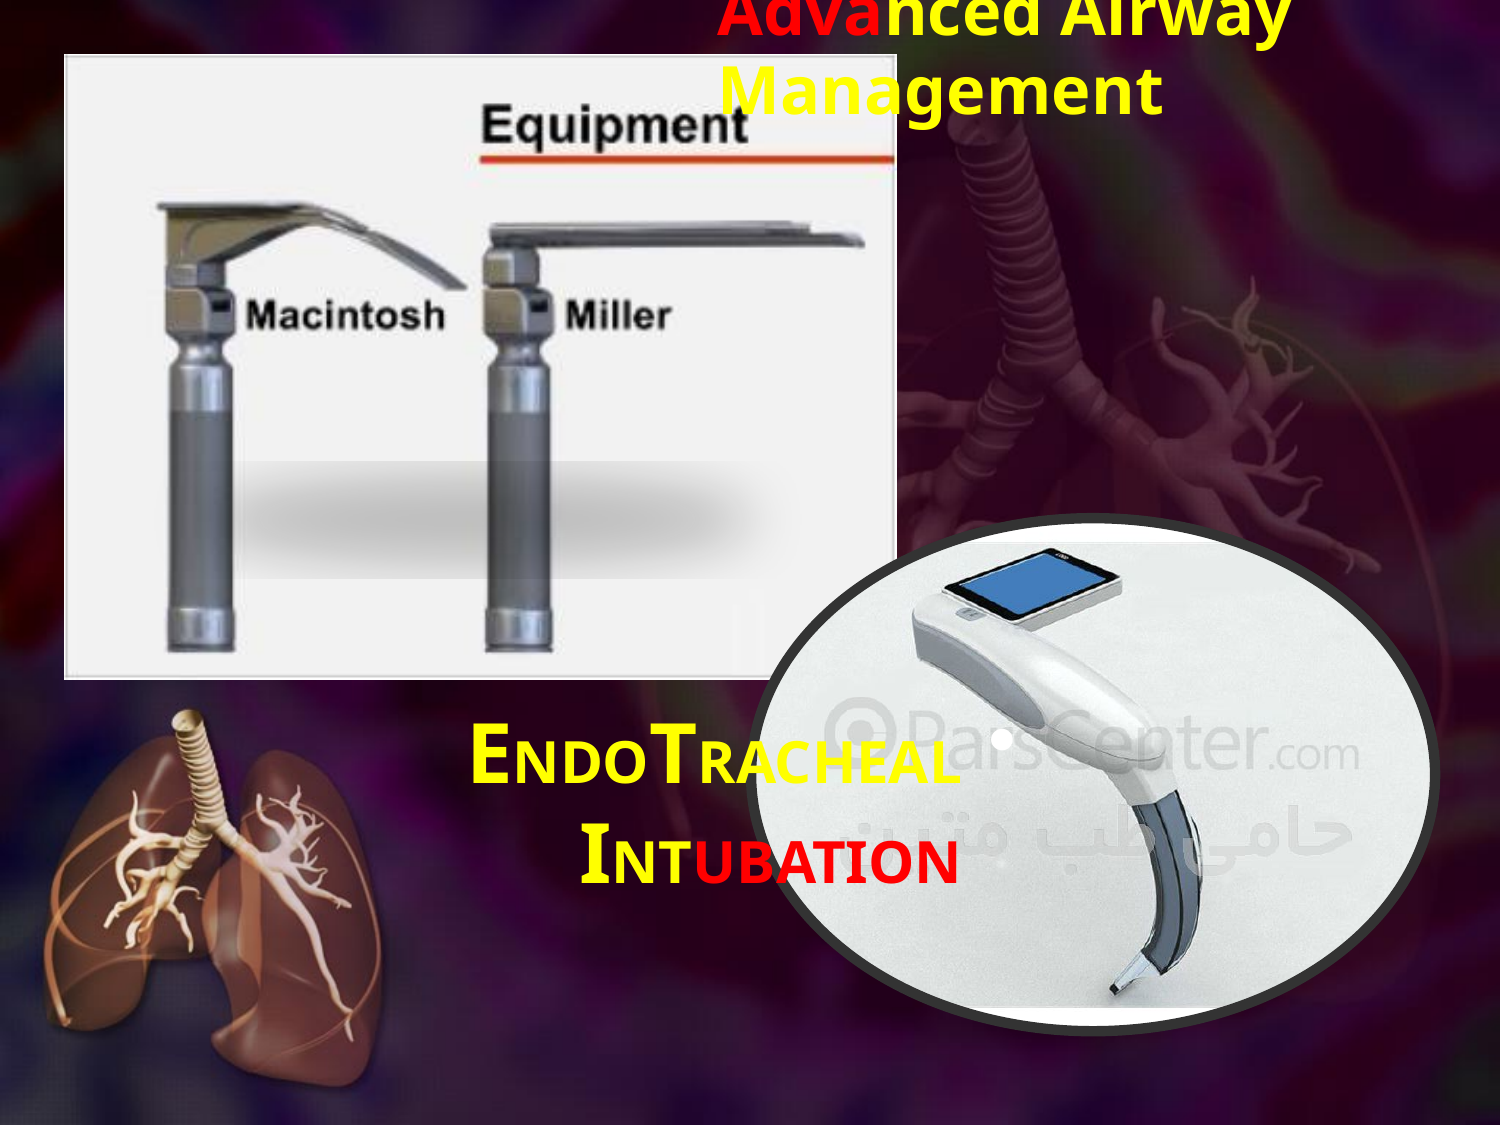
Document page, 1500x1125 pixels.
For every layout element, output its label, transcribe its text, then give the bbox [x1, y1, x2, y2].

text_box ENDOTRACHEAL INTUBATION [88, 692, 745, 820]
picture [0, 0, 1500, 1125]
text_box Advanced Airway Management [702, 30, 1500, 136]
